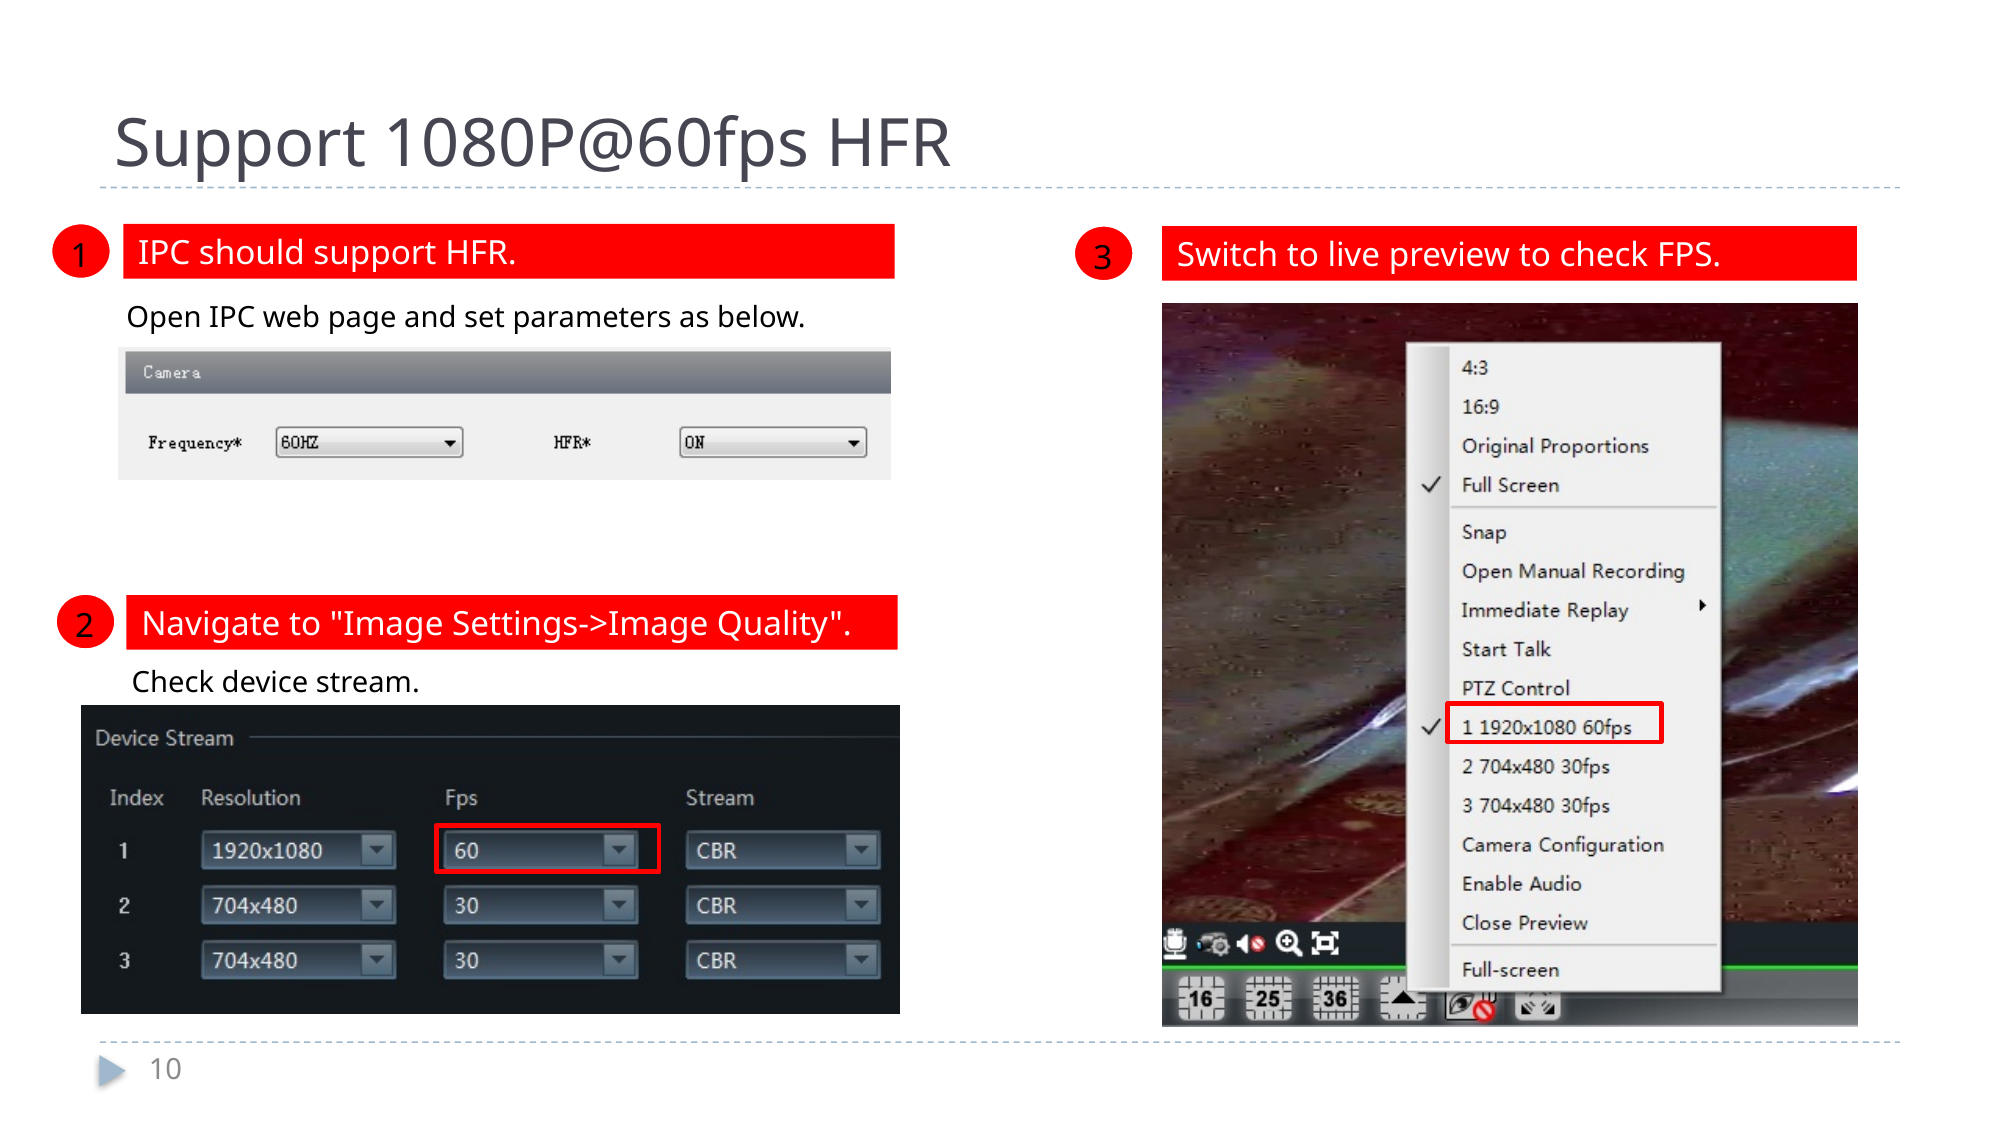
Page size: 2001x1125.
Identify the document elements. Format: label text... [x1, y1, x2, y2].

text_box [54, 592, 900, 1014]
slide_number 10 [133, 1042, 568, 1103]
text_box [49, 221, 896, 481]
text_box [1072, 224, 1858, 1027]
title Support 1080P@60fps HFR [99, 24, 1900, 188]
